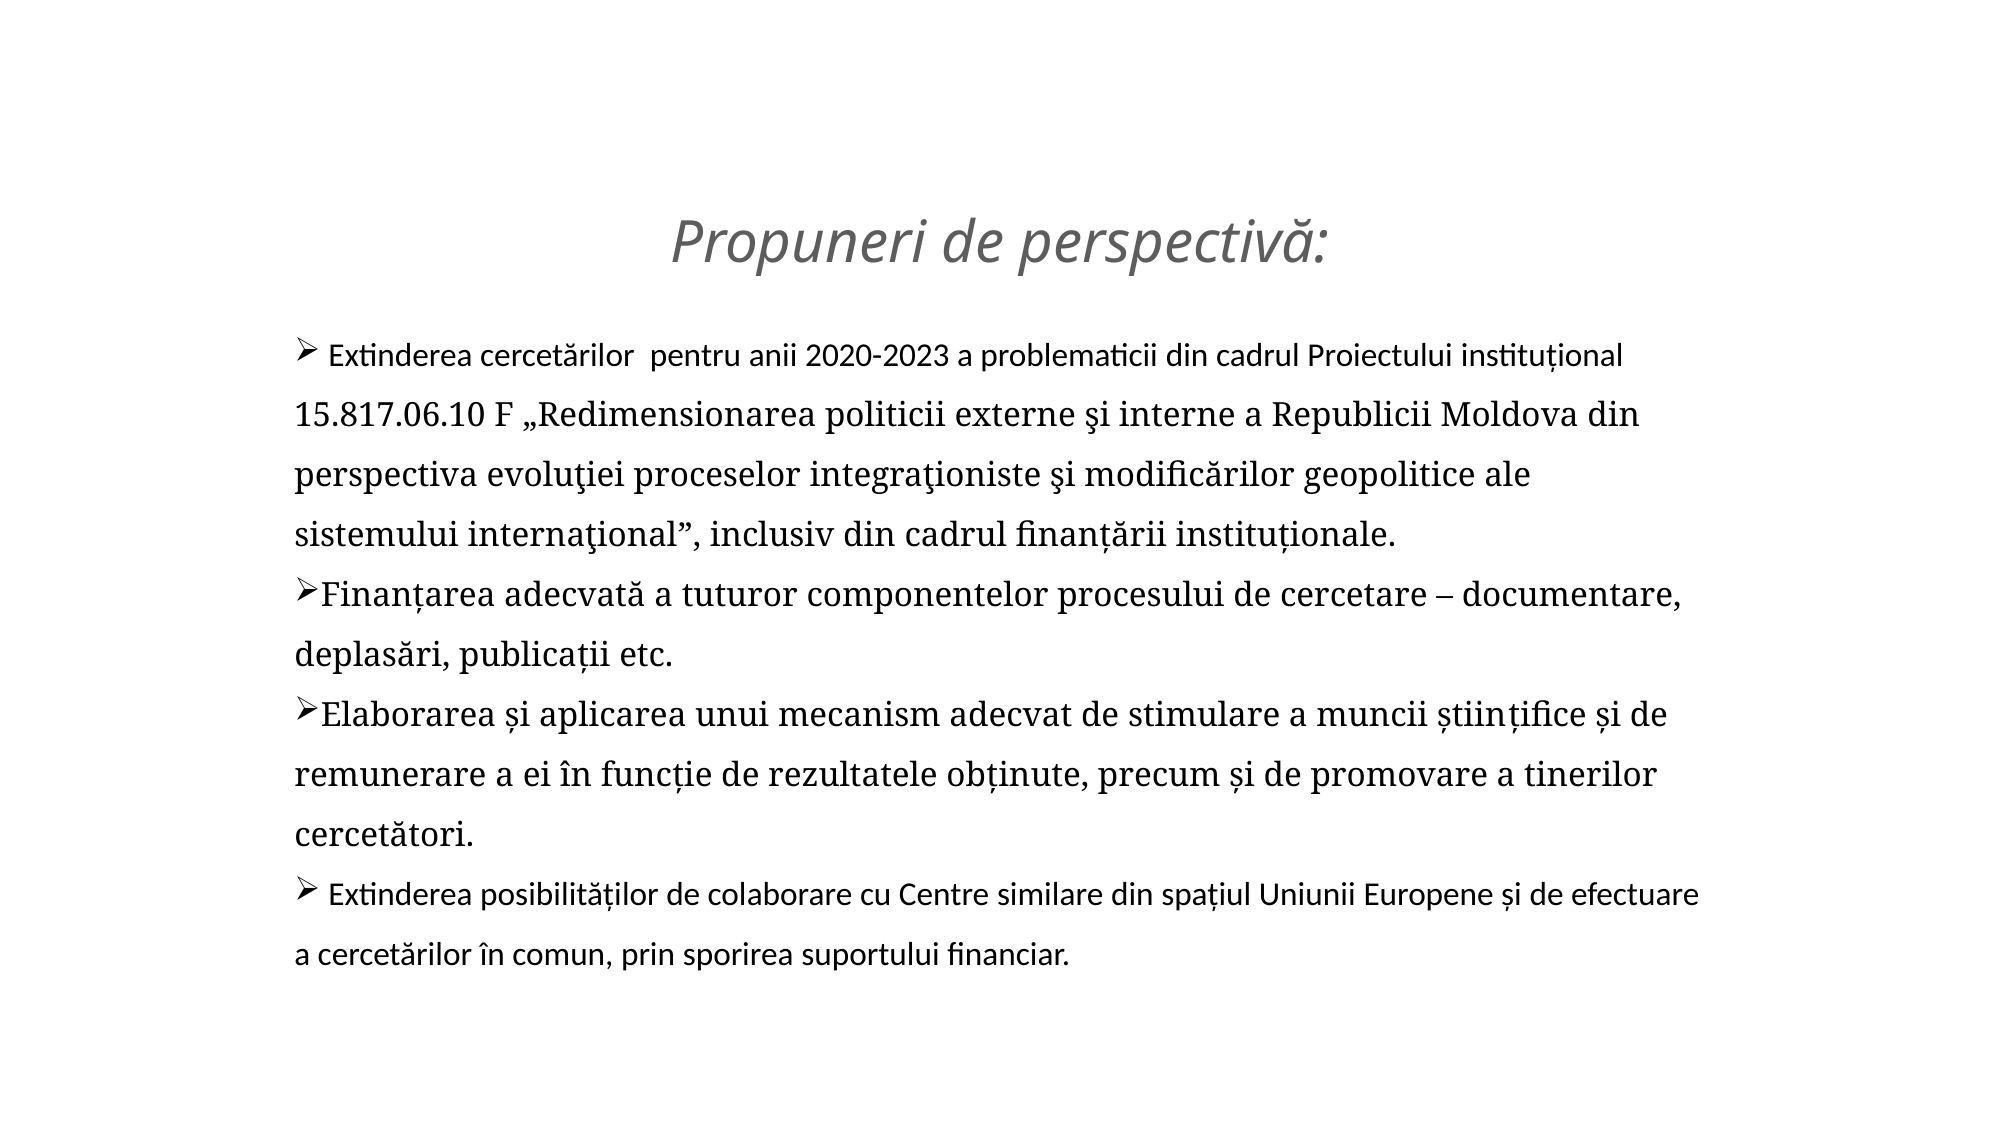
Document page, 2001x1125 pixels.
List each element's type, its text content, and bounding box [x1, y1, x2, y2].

text_box Propuneri de perspectivă: Extinderea cercetărilor pentru anii 2020-2023 a problematicii din cadrul Proiectului instituţional 15.817.06.10 F „Redimensionarea politicii externe şi interne a Republicii Moldova din perspectiva evoluţiei proceselor integraţioniste şi modificărilor geopolitice ale sistemului internaţional”, inclusiv din cadrul finanţării instituţionale. Finanțarea adecvată a tuturor componentelor procesului de cercetare – documentare, deplasări, publicații etc. Elaborarea și aplicarea unui mecanism adecvat de stimulare a muncii științifice și de remunerare a ei în funcție de rezultatele obținute, precum și de promovare a tinerilor cercetători. Extinderea posibilităţilor de colaborare cu Centre similare din spaţiul Uniunii Europene şi de efectuare a cercetărilor în comun, prin sporirea suportului financiar. [279, 196, 1721, 1040]
